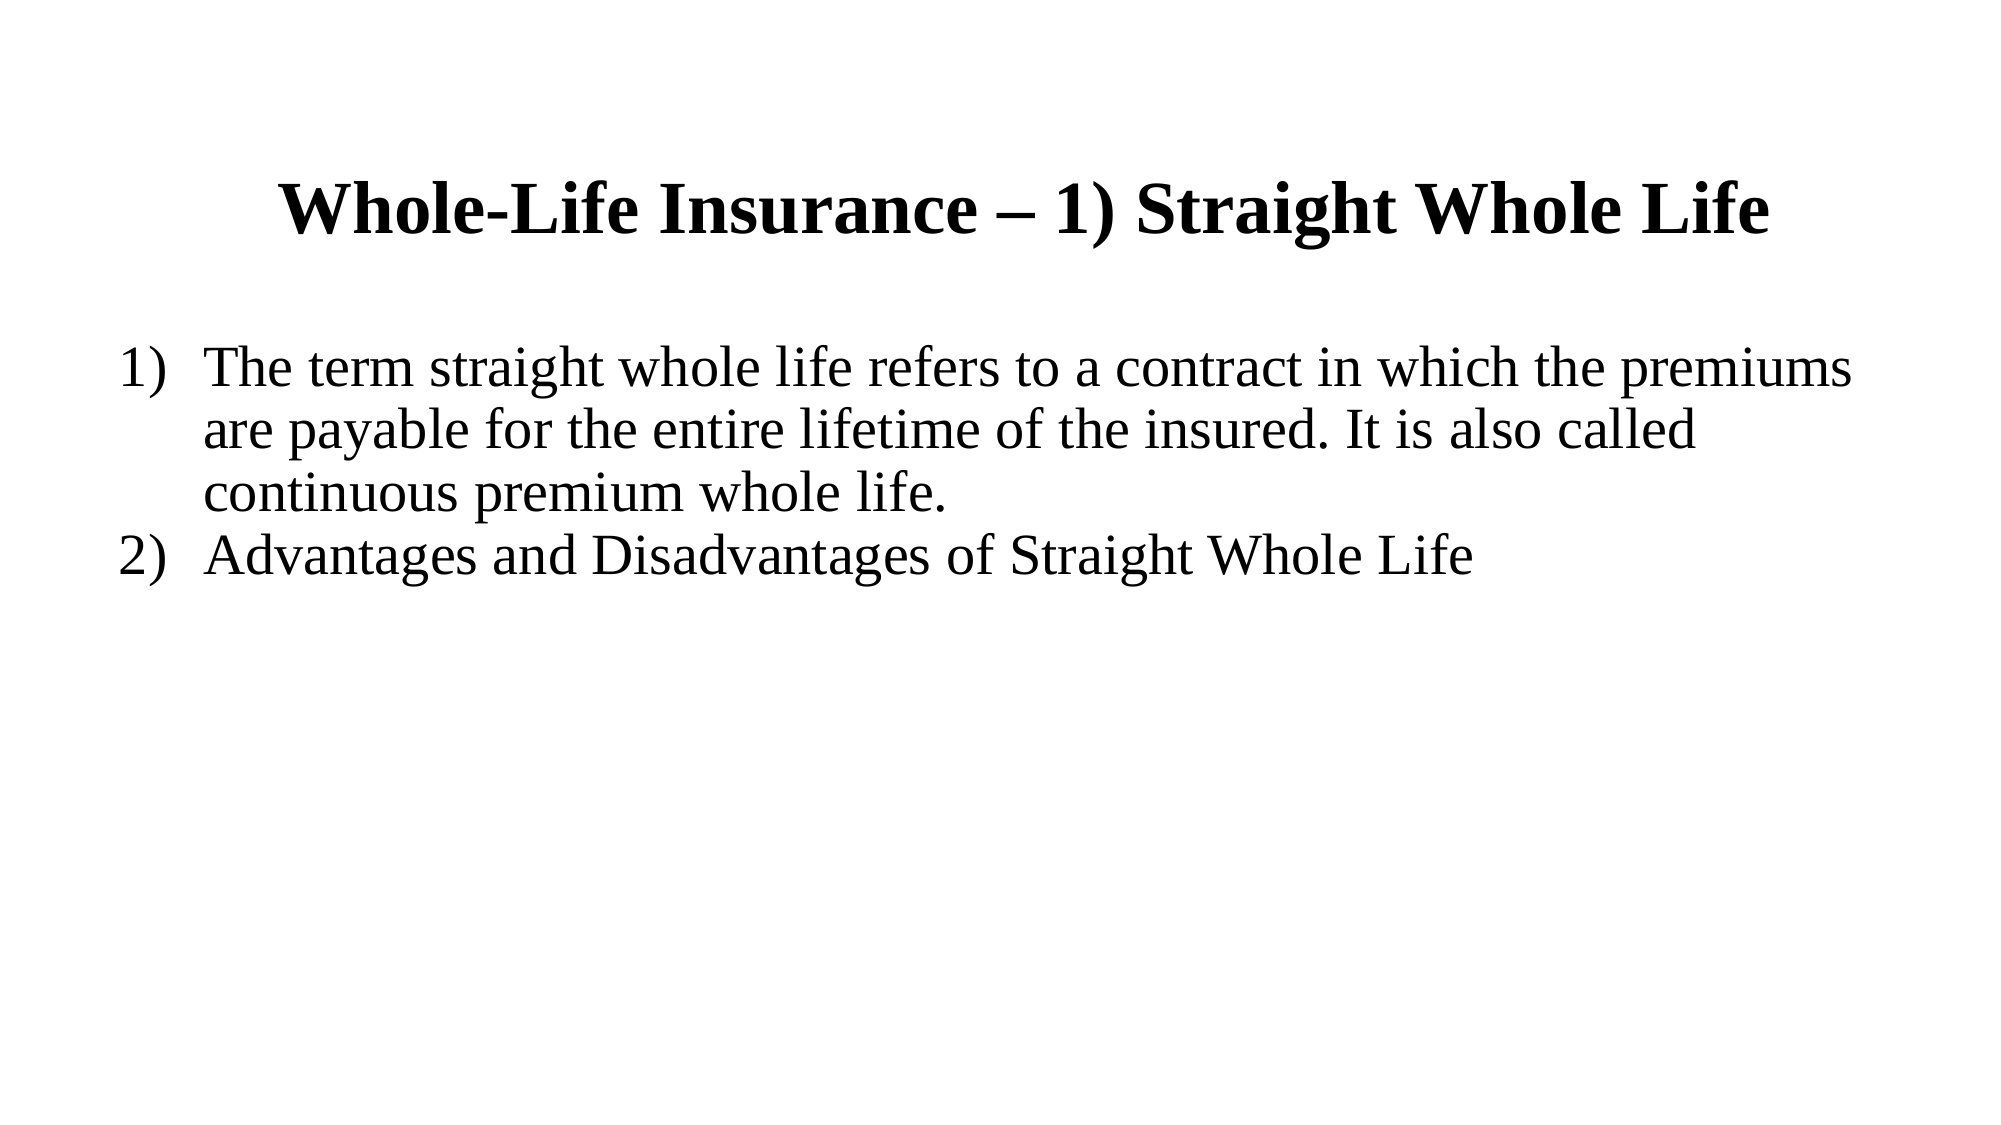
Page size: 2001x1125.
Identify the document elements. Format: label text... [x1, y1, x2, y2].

title Whole-Life Insurance – 1) Straight Whole Life [262, 147, 2000, 272]
list The term straight whole life refers to a contract in which the premiums are payable for the entire lifetime of the insured. It is also called continuous premium whole life. Advantages and Disadvantages of Straight Whole Life [103, 328, 1955, 971]
